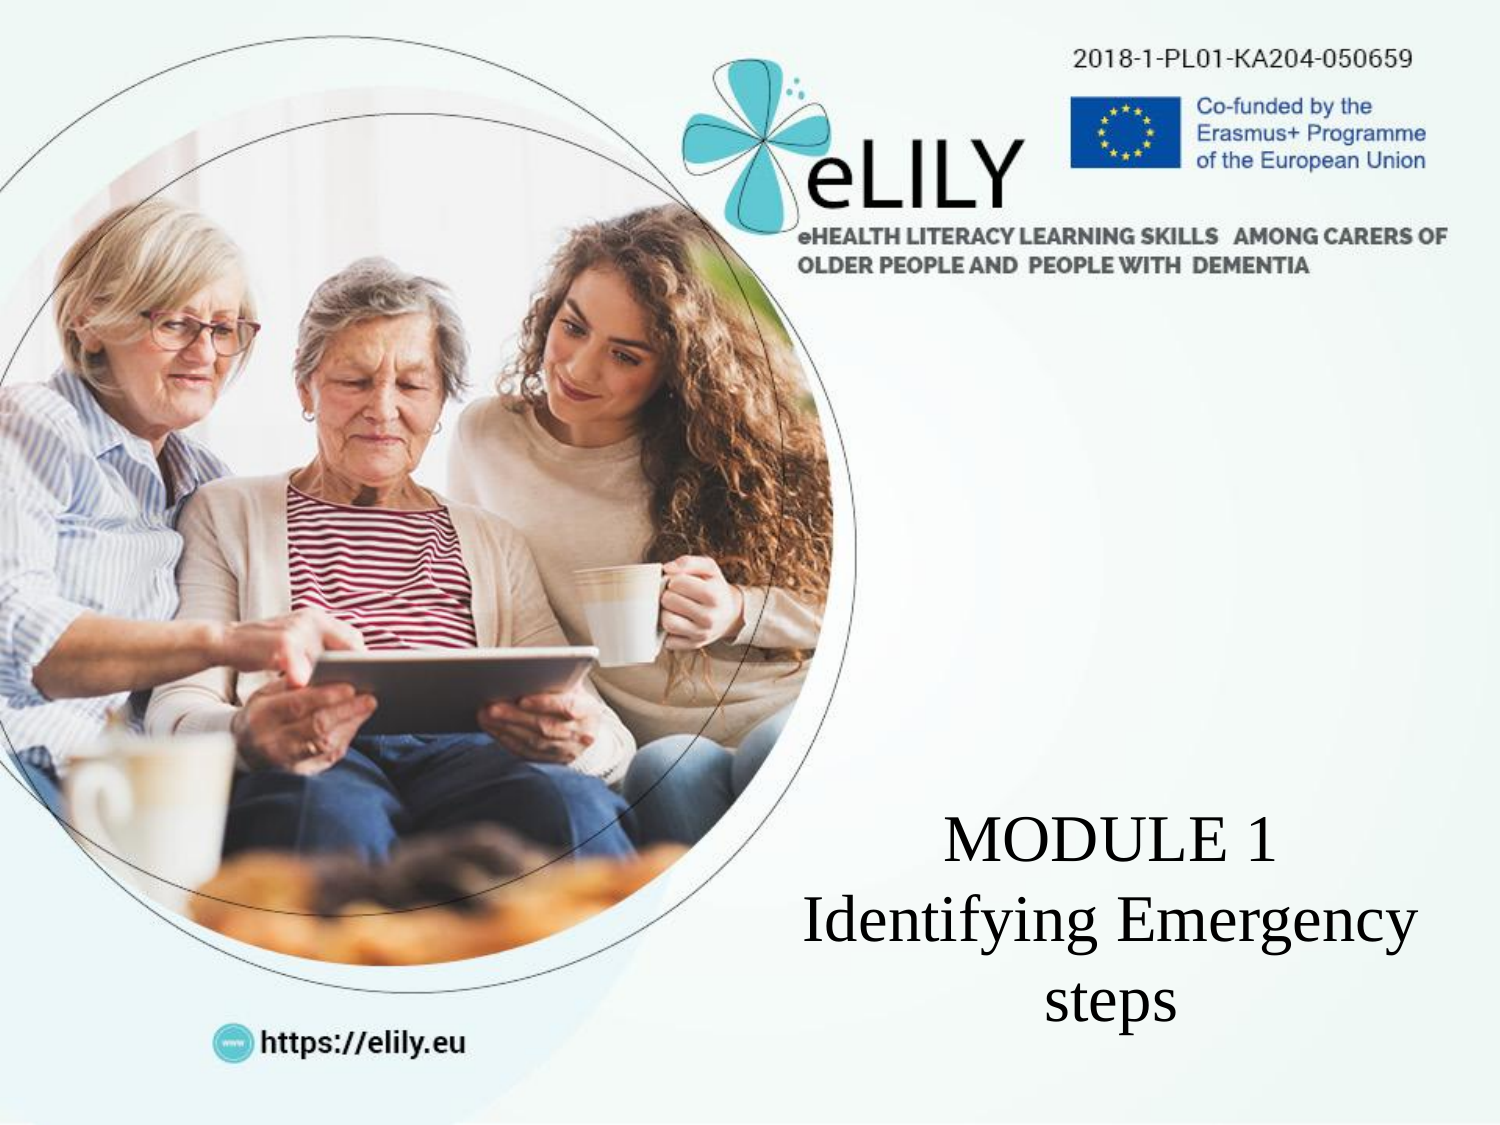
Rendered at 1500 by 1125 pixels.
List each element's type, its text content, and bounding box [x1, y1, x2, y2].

text_box MODULE 1 Identifying Emergency steps [761, 786, 1462, 1042]
picture [0, 0, 1500, 1125]
